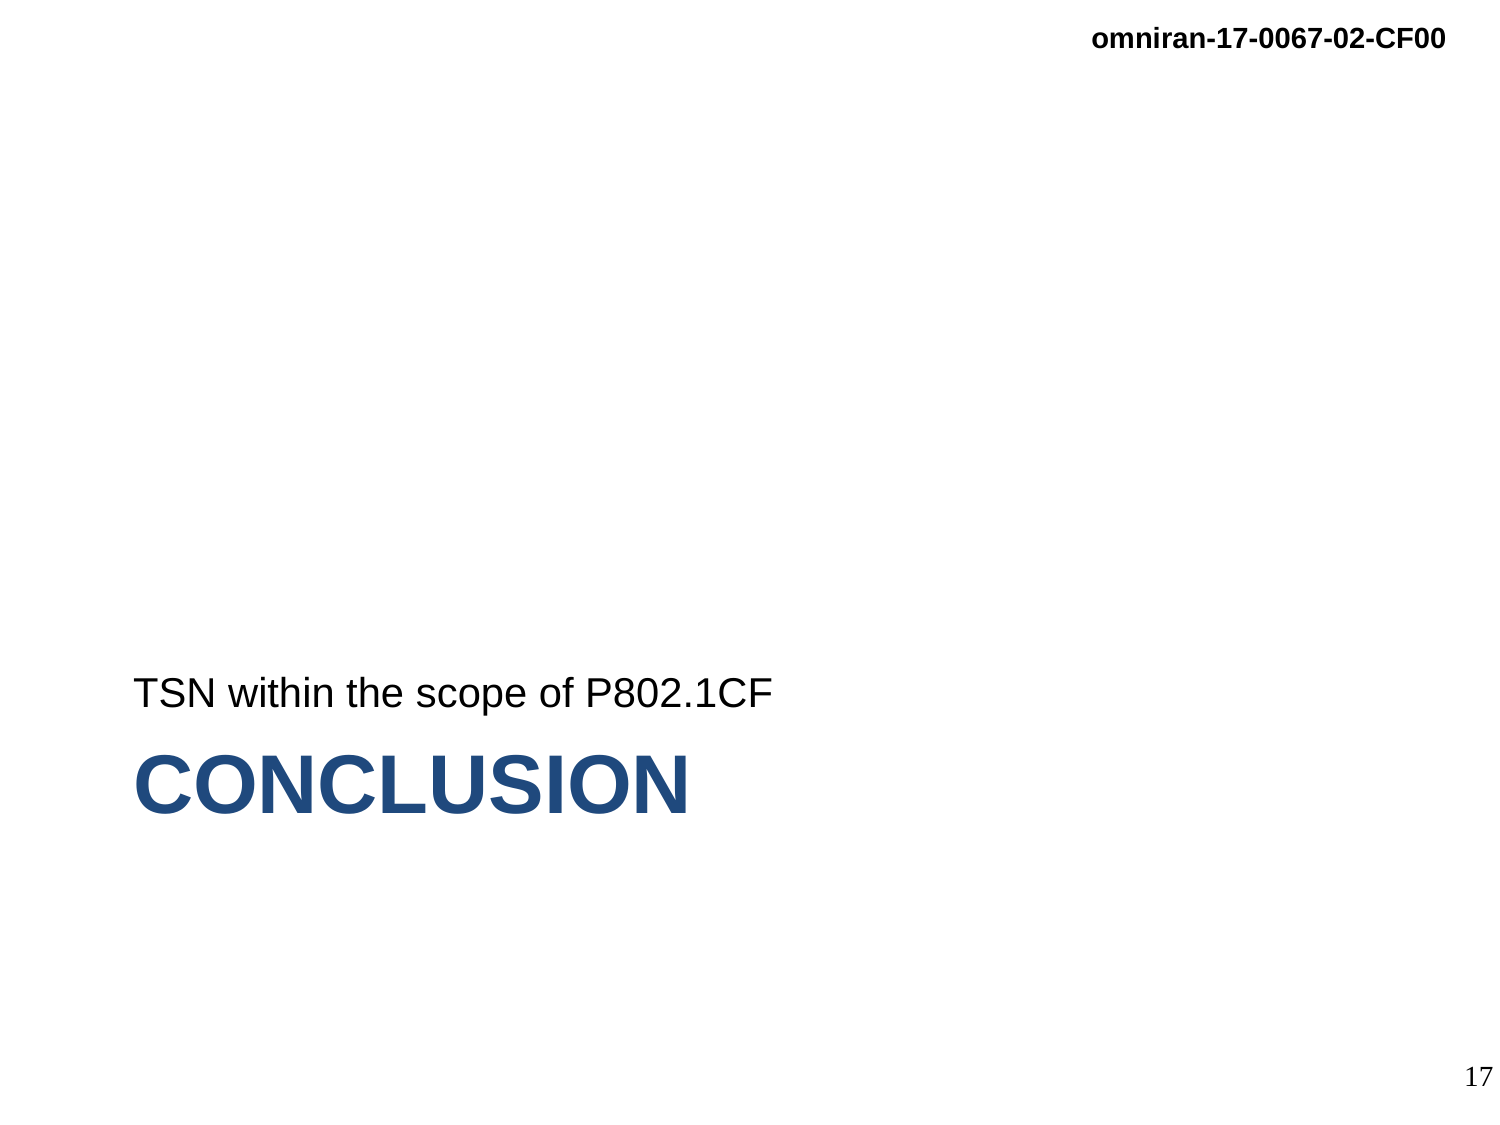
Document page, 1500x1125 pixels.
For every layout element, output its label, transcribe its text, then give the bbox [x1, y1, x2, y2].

title Conclusion [118, 723, 1394, 947]
list TSN within the scope of P802.1CF [118, 476, 1394, 723]
